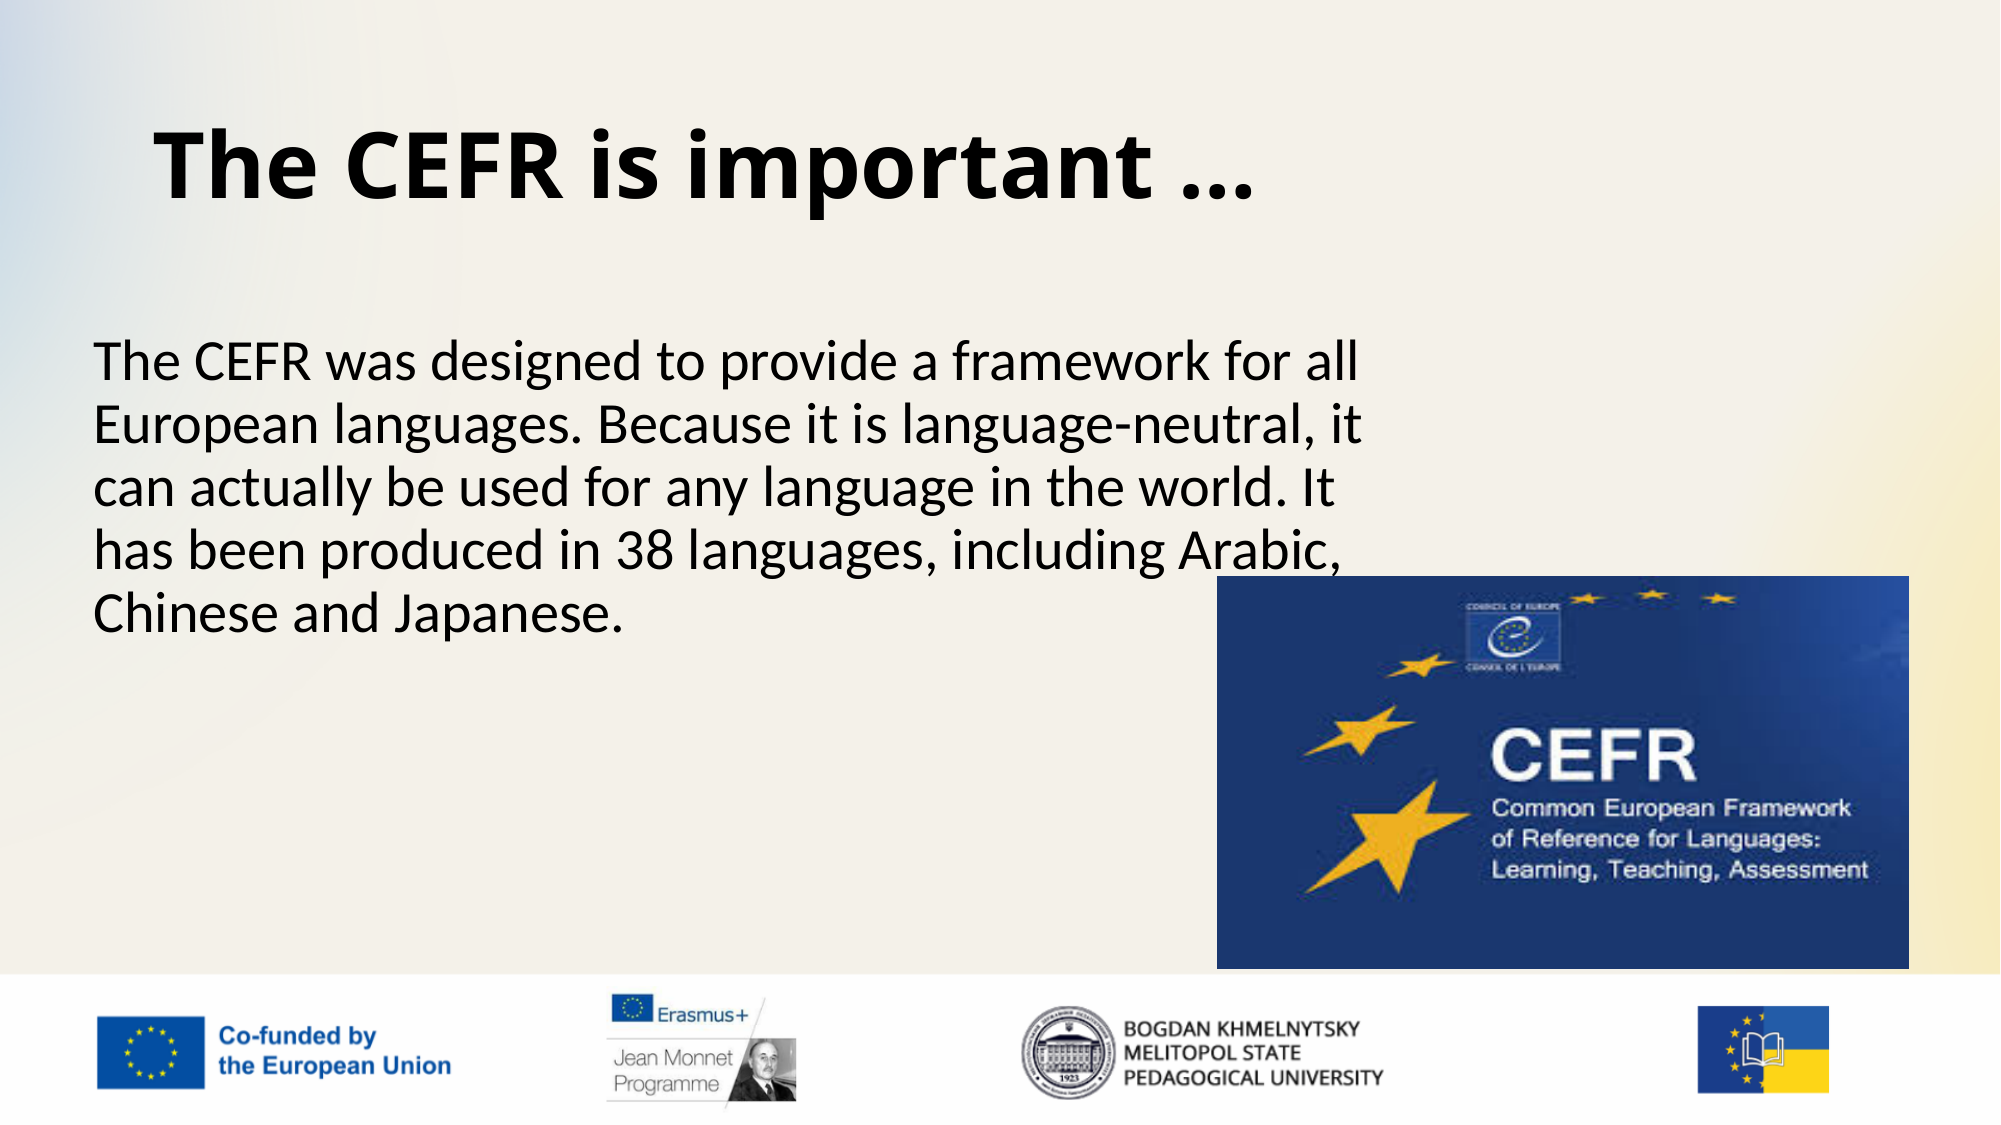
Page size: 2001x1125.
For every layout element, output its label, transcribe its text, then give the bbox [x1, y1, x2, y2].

list The CEFR was designed to provide a framework for all European languages. Because it is language-neutral, it can actually be used for any language in the world. It has been produced in 38 languages, including Arabic, Chinese and Japanese. [78, 232, 1405, 946]
title The CEFR is important … [137, 59, 1863, 278]
picture [0, 0, 2001, 1125]
